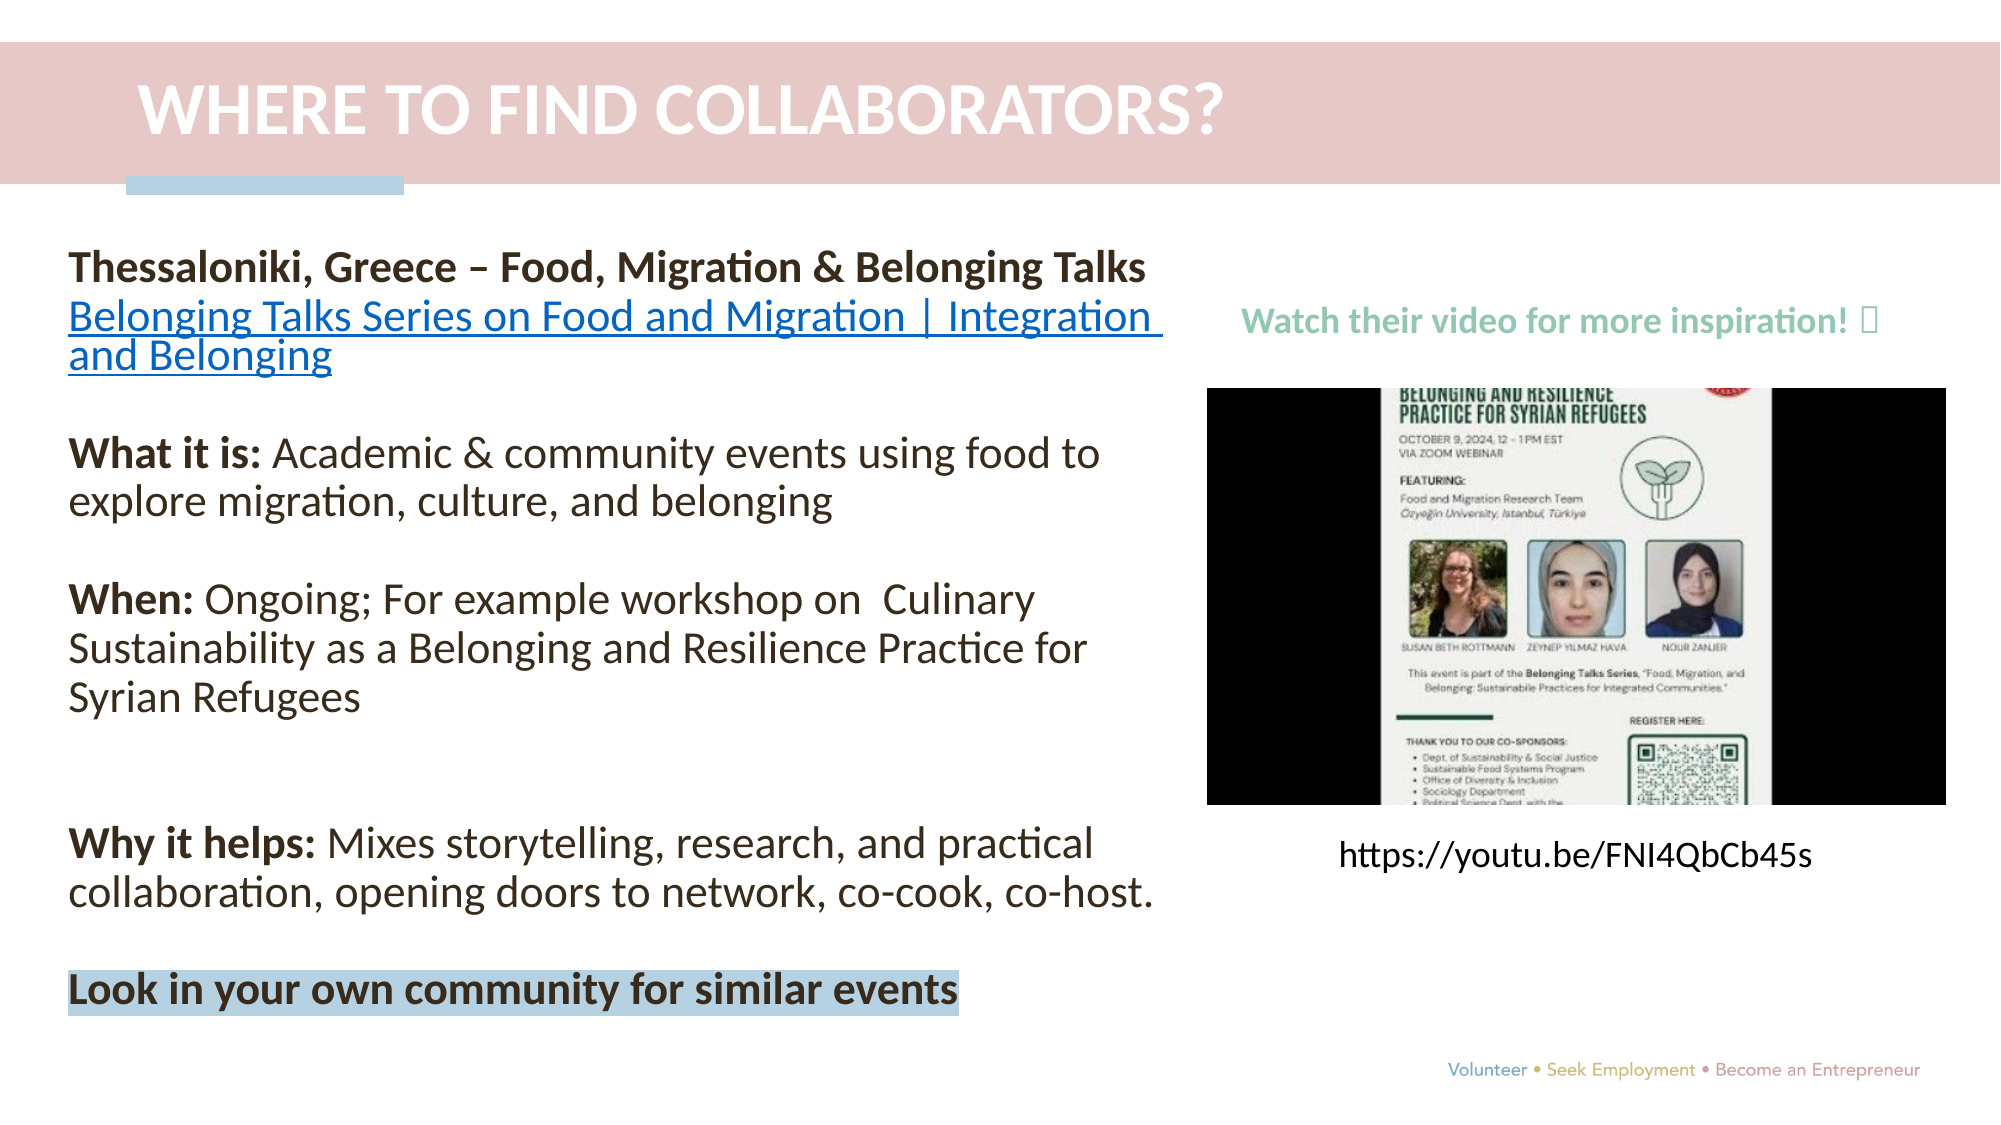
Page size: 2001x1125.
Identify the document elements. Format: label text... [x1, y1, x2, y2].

picture [1418, 1046, 1971, 1103]
text_box Watch their video for more inspiration!  [1226, 289, 2000, 349]
list Thessaloniki, Greece – Food, Migration & Belonging Talks Belonging Talks Series on Food and Migration | Integration and Belonging What it is: Academic & community events using food to explore migration, culture, and belonging When: Ongoing; For example workshop on Culinary Sustainability as a Belonging and Resilience Practice for Syrian Refugees Why it helps: Mixes storytelling, research, and practical collaboration, opening doors to network, co-cook, co-host. Look in your own community for similar events [53, 235, 1189, 1002]
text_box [1206, 387, 1947, 806]
text_box https://youtu.be/FNI4QbCb45s [1323, 822, 2000, 883]
list WHERE TO FIND COLLABORATORS? [123, 51, 1913, 170]
